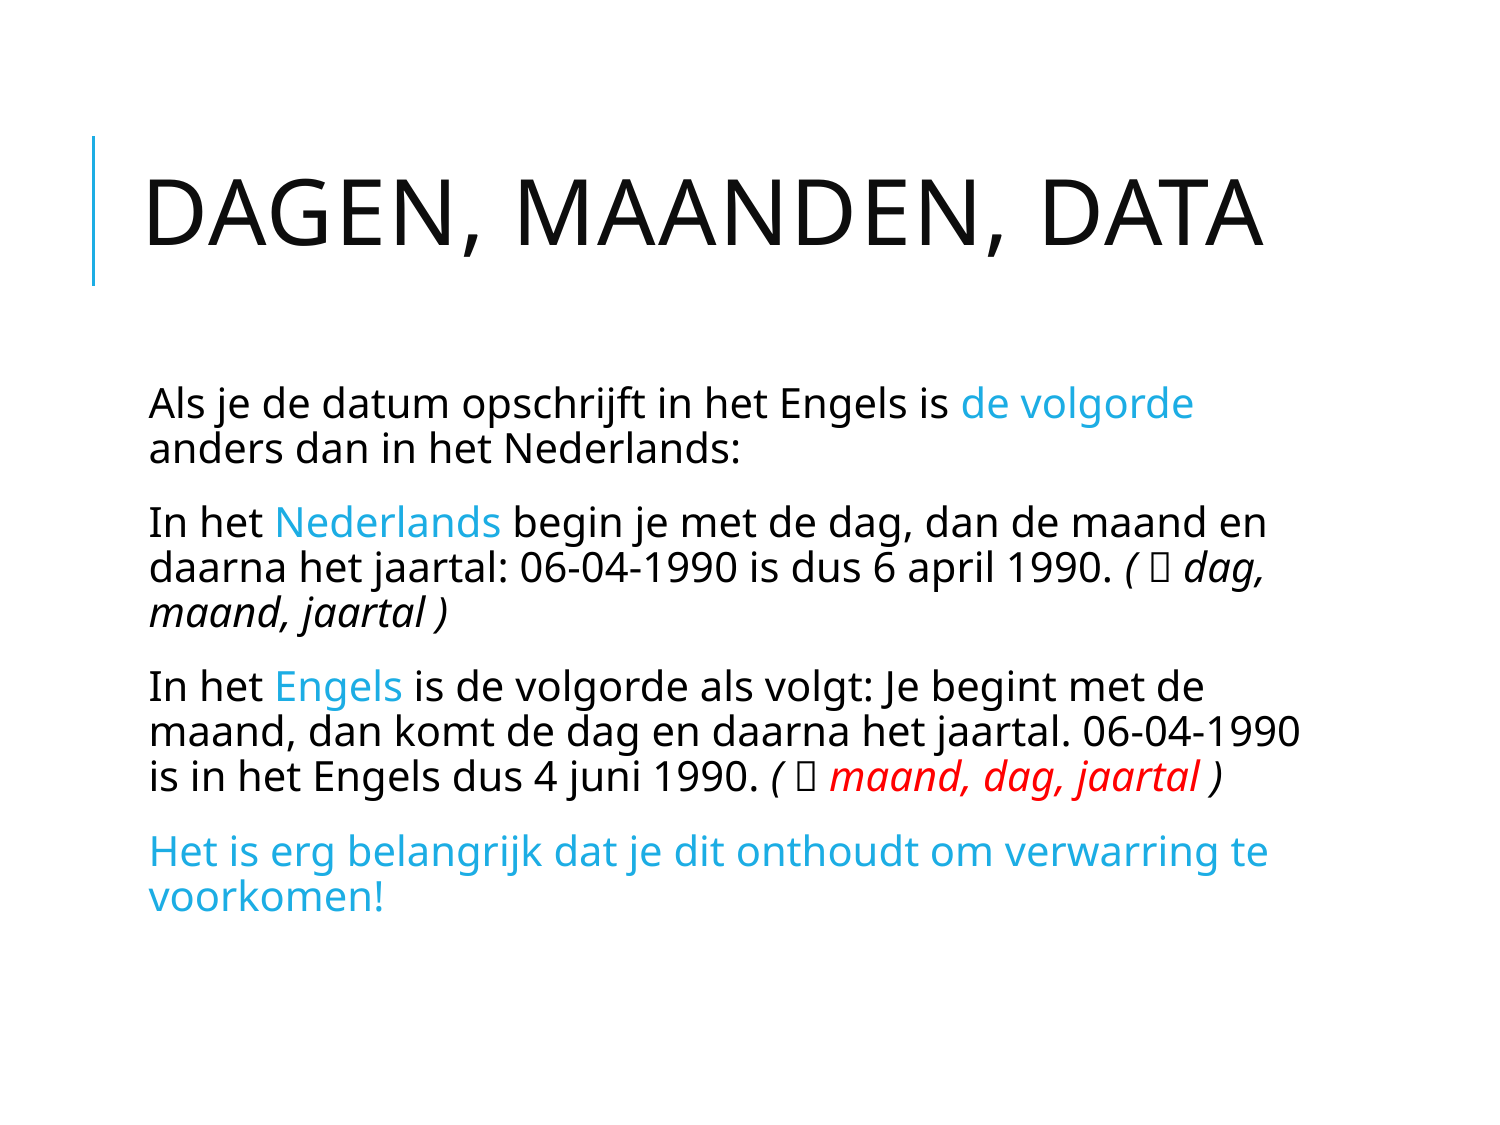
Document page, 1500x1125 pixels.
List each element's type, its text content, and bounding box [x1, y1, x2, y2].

title Dagen, maanden, data [126, 96, 1322, 342]
list Als je de datum opschrijft in het Engels is de volgorde anders dan in het Nederlands: In het Nederlands begin je met de dag, dan de maand en daarna het jaartal: 06-04-1990 is dus 6 april 1990. (  dag, maand, jaartal ) In het Engels is de volgorde als volgt: Je begint met de maand, dan komt de dag en daarna het jaartal. 06-04-1990 is in het Engels dus 4 juni 1990. (  maand, dag, jaartal ) Het is erg belangrijk dat je dit onthoudt om verwarring te voorkomen! [126, 375, 1322, 1035]
